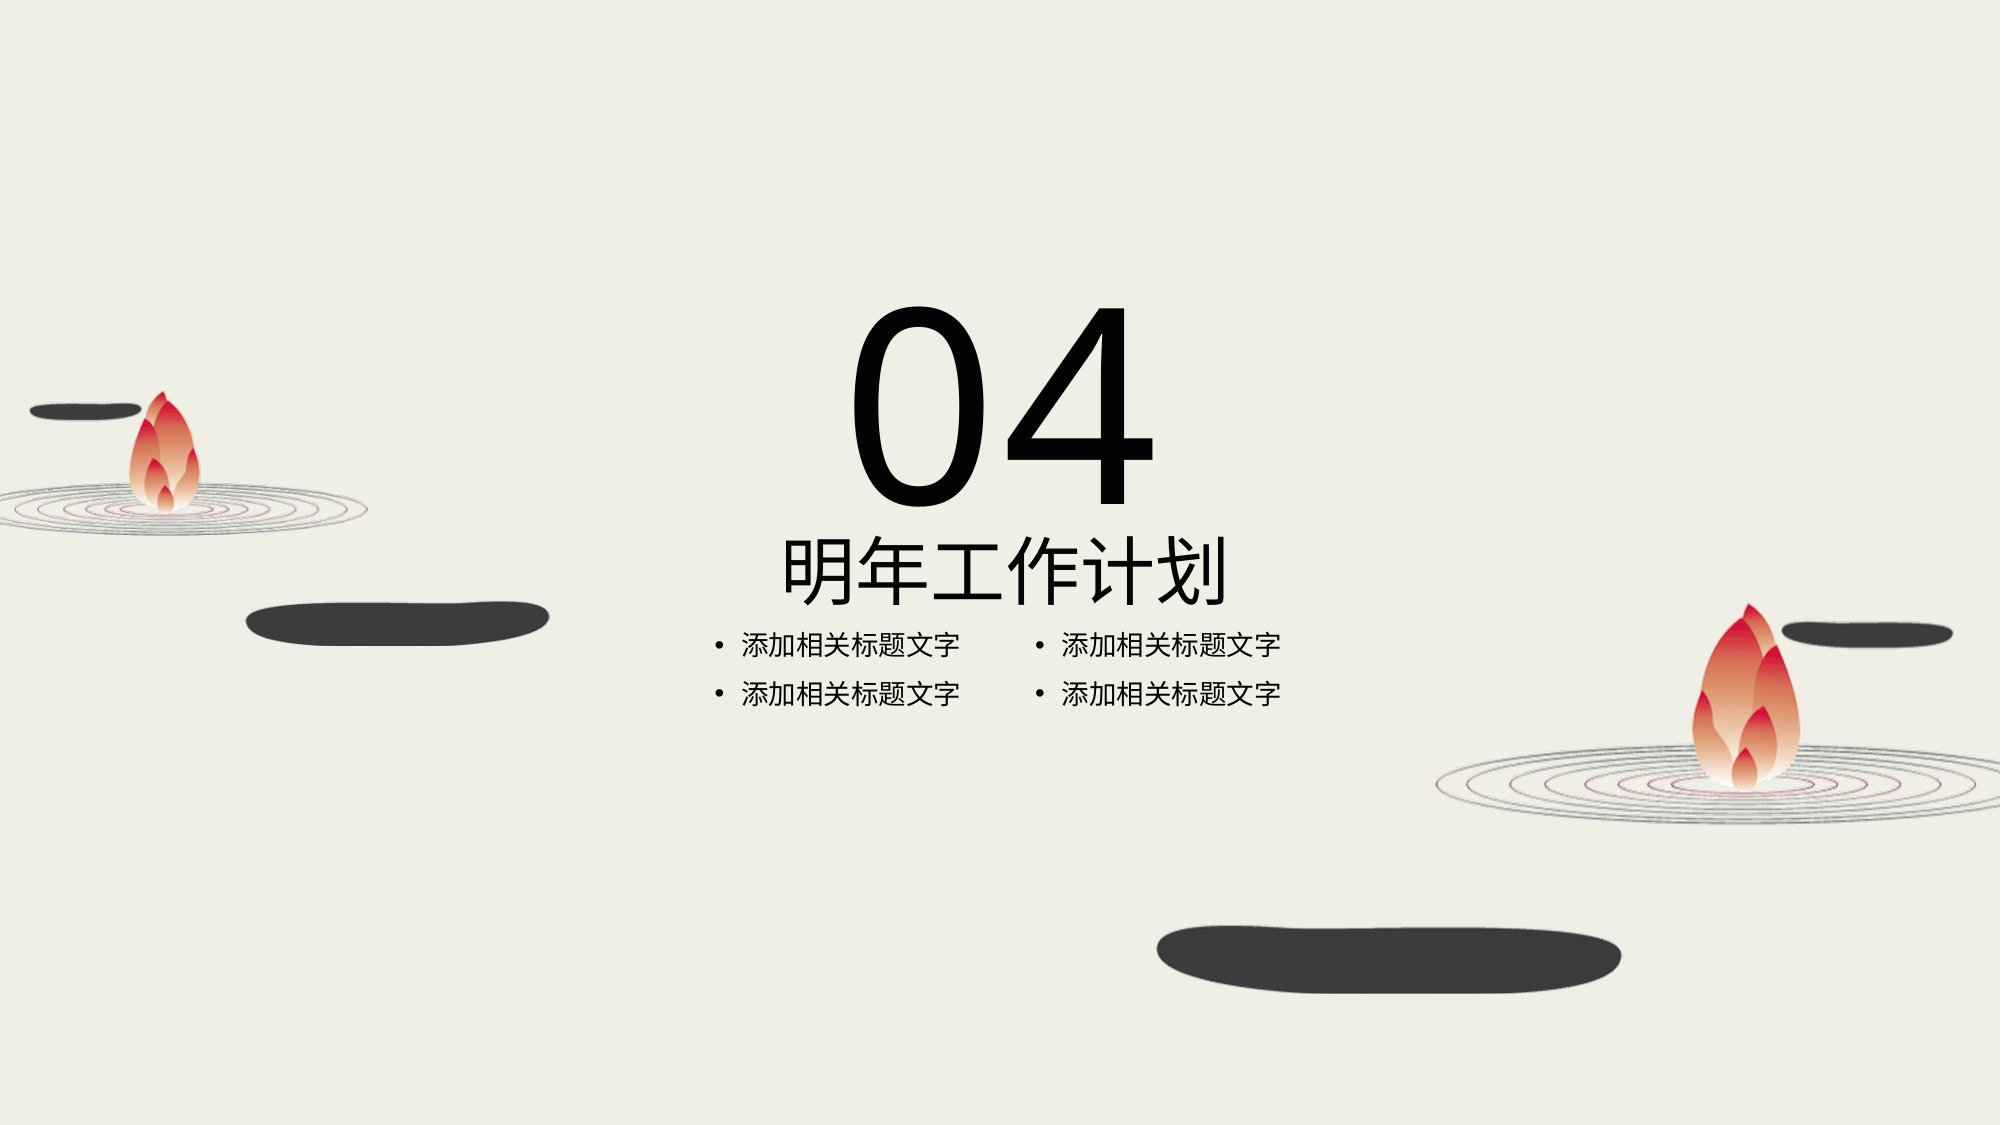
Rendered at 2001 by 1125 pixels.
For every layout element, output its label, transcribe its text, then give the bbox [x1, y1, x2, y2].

text_box 添加相关标题文字 [1035, 628, 1321, 662]
text_box 添加相关标题文字 [1035, 676, 1321, 710]
picture [0, 0, 2000, 1125]
text_box 添加相关标题文字 [714, 676, 1001, 710]
text_box 添加相关标题文字 [714, 628, 1001, 662]
text_box 明年工作计划 [780, 524, 1650, 615]
text_box 04 [740, 224, 1261, 567]
